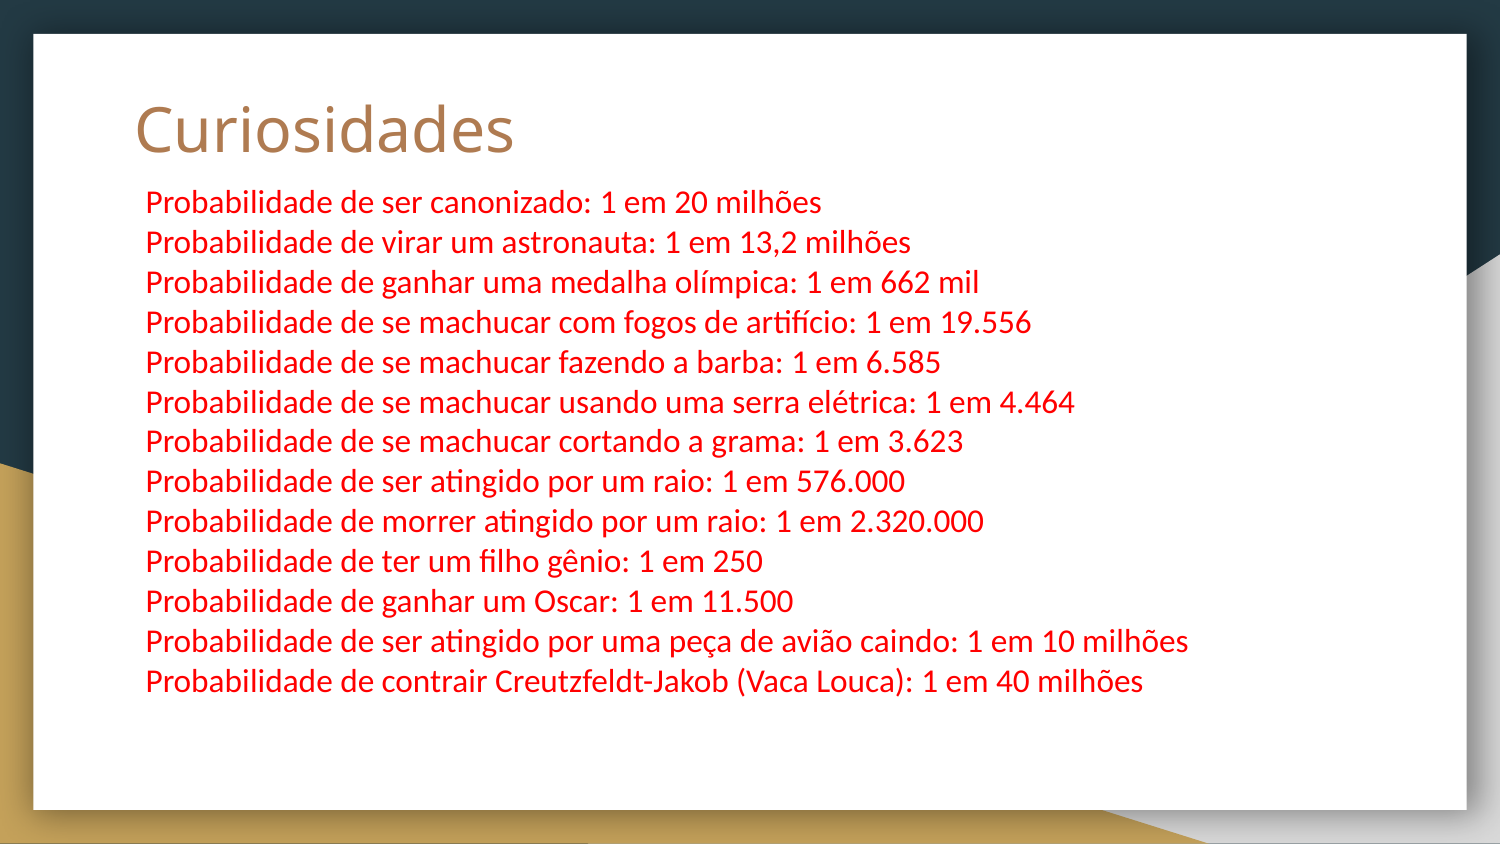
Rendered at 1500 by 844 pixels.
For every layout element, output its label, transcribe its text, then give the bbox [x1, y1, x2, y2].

text_box Probabilidade de ser canonizado: 1 em 20 milhões Probabilidade de virar um astronauta: 1 em 13,2 milhões Probabilidade de ganhar uma medalha olímpica: 1 em 662 mil Probabilidade de se machucar com fogos de artifício: 1 em 19.556 Probabilidade de se machucar fazendo a barba: 1 em 6.585 Probabilidade de se machucar usando uma serra elétrica: 1 em 4.464 Probabilidade de se machucar cortando a grama: 1 em 3.623 Probabilidade de ser atingido por um raio: 1 em 576.000 Probabilidade de morrer atingido por um raio: 1 em 2.320.000 Probabilidade de ter um filho gênio: 1 em 250 Probabilidade de ganhar um Oscar: 1 em 11.500 Probabilidade de ser atingido por uma peça de avião caindo: 1 em 10 milhões Probabilidade de contrair Creutzfeldt-Jakob (Vaca Louca): 1 em 40 milhões [130, 165, 1392, 672]
title Curiosidades [119, 75, 1381, 179]
